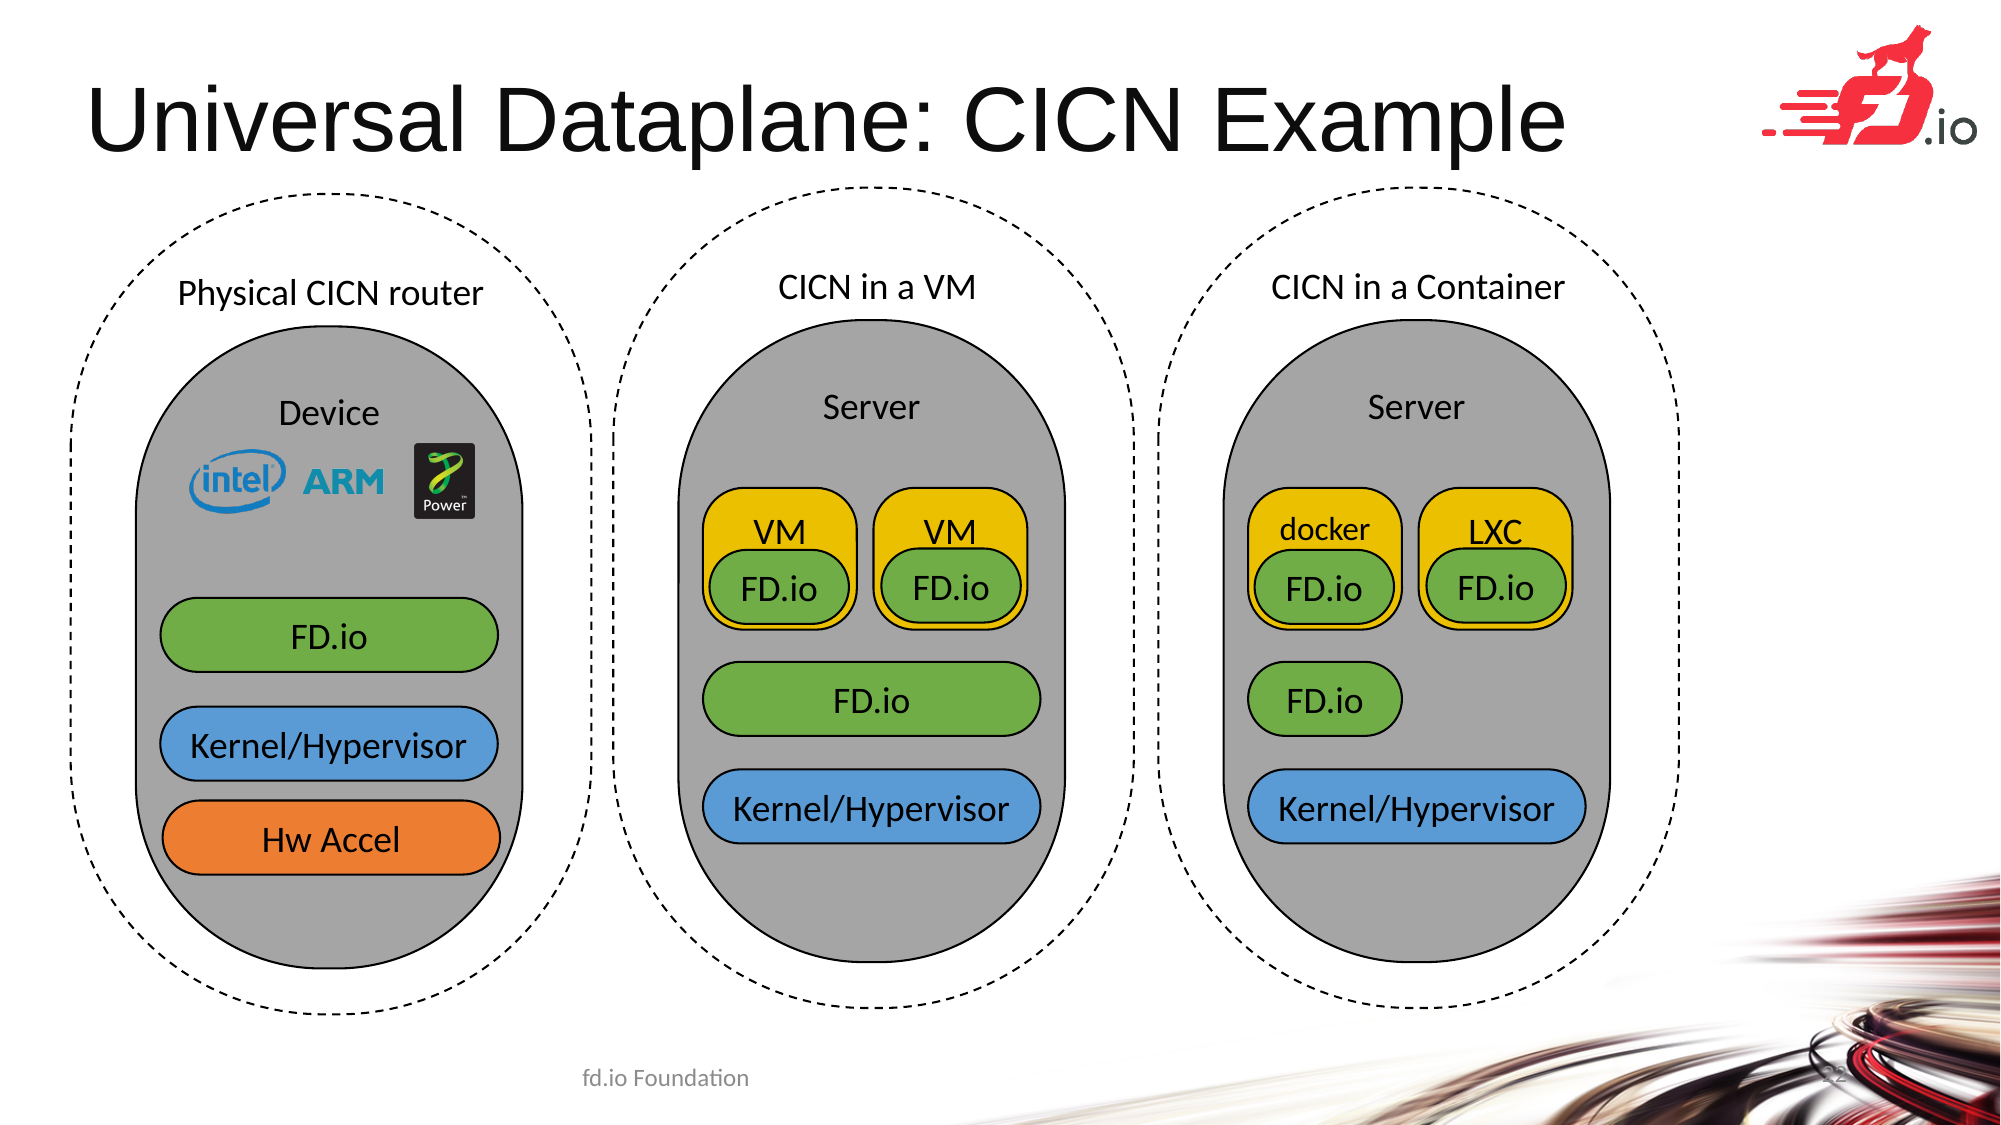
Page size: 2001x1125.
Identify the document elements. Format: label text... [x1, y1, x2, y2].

footer fd.io Foundation [281, 1046, 1051, 1107]
text_box CICN in a VM [612, 186, 1135, 1010]
text_box FD.io [1247, 660, 1404, 737]
text_box FD.io [1253, 548, 1396, 625]
text_box FD.io [708, 548, 851, 625]
title Universal Dataplane: CICN Example [70, 27, 1917, 216]
picture [0, 0, 2001, 1125]
text_box FD.io [159, 596, 500, 673]
slide_number 22 [1764, 1042, 1863, 1103]
text_box Hw Accel [161, 799, 502, 876]
text_box FD.io [880, 547, 1022, 624]
text_box Physical CICN router [69, 192, 593, 1016]
text_box FD.io [701, 660, 1042, 737]
text_box VM [872, 486, 1029, 631]
text_box LXC [1417, 486, 1574, 631]
text_box FD.io [1425, 547, 1568, 624]
text_box CICN in a Container [1157, 186, 1680, 1010]
